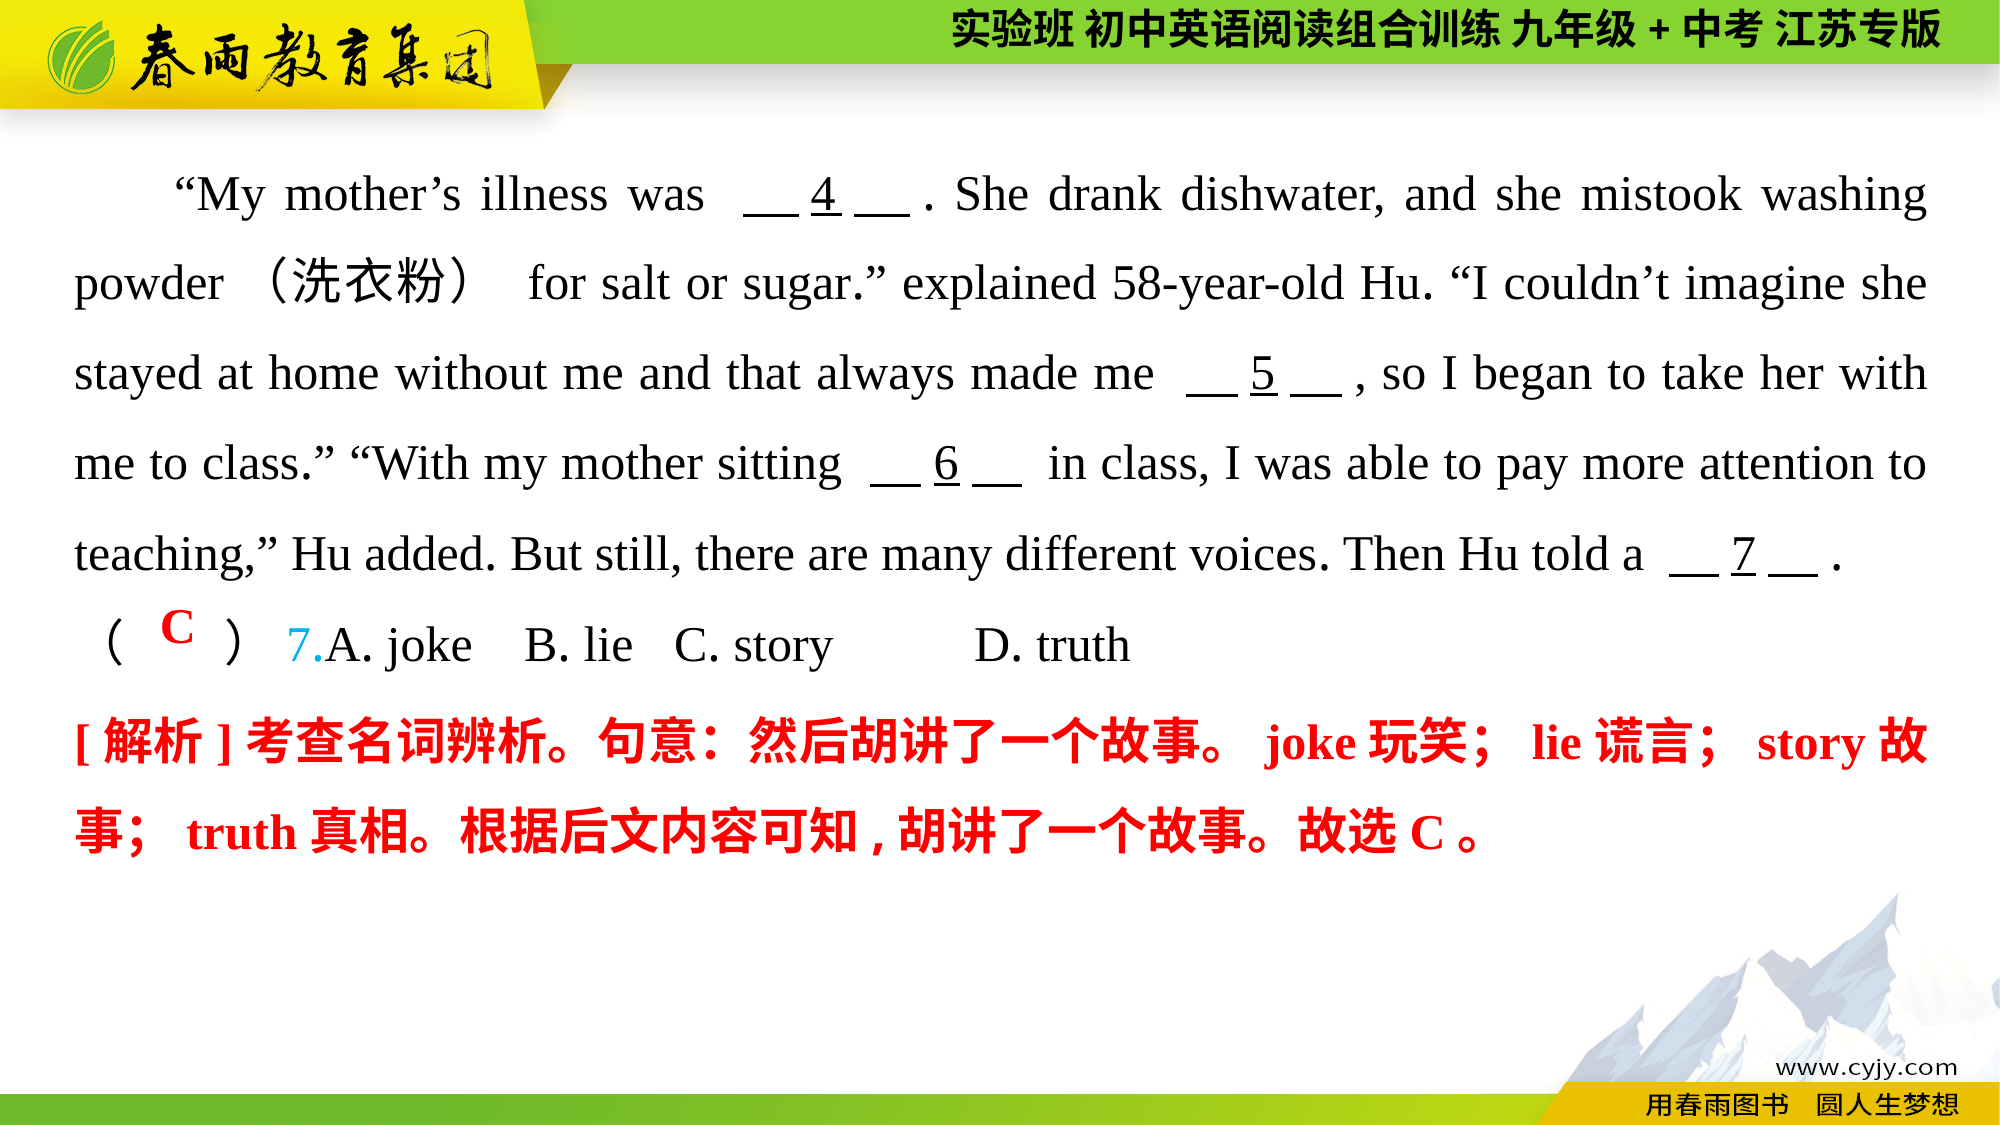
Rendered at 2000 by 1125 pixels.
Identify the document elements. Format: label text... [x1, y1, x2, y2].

text_box [解析]考查名词辨析。句意：然后胡讲了一个故事。joke玩笑；lie谎言；story故事；truth真相。根据后文内容可知,胡讲了一个故事。故选C。 [59, 672, 1944, 868]
list “My mother’s illness was 4 . She drank dishwater, and she mistook washing powder（洗衣粉） for salt or sugar.” explained 58-year-old Hu. “I couldn’t imagine she stayed at home without me and that always made me 5 , so I began to take her with me to class.” “With my mother sitting 6 in class, I was able to pay more attention to teaching,” Hu added. But still, there are many different voices. Then Hu told a 7 . [59, 122, 1944, 574]
picture [0, 0, 2000, 1125]
text_box C [145, 586, 212, 661]
text_box （ ）7.A. joke B. lie C. story D. truth [59, 574, 1944, 672]
